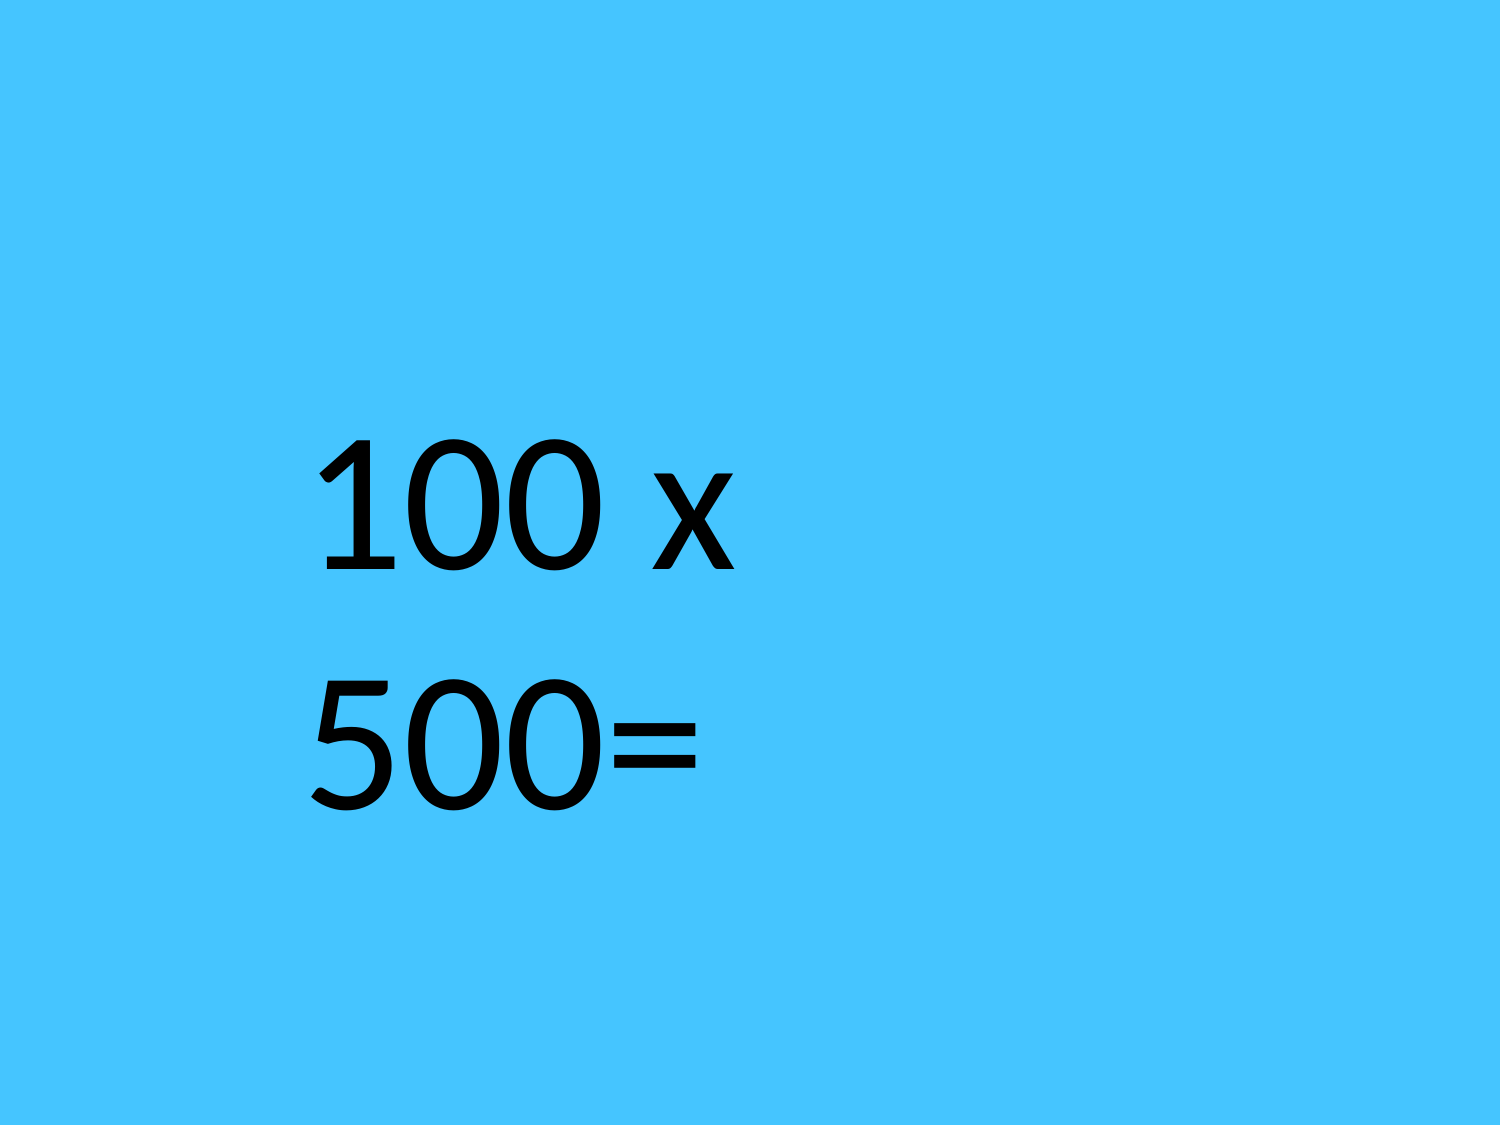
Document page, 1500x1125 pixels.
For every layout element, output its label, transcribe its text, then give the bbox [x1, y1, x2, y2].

text_box 100 x 500= [287, 362, 1200, 858]
